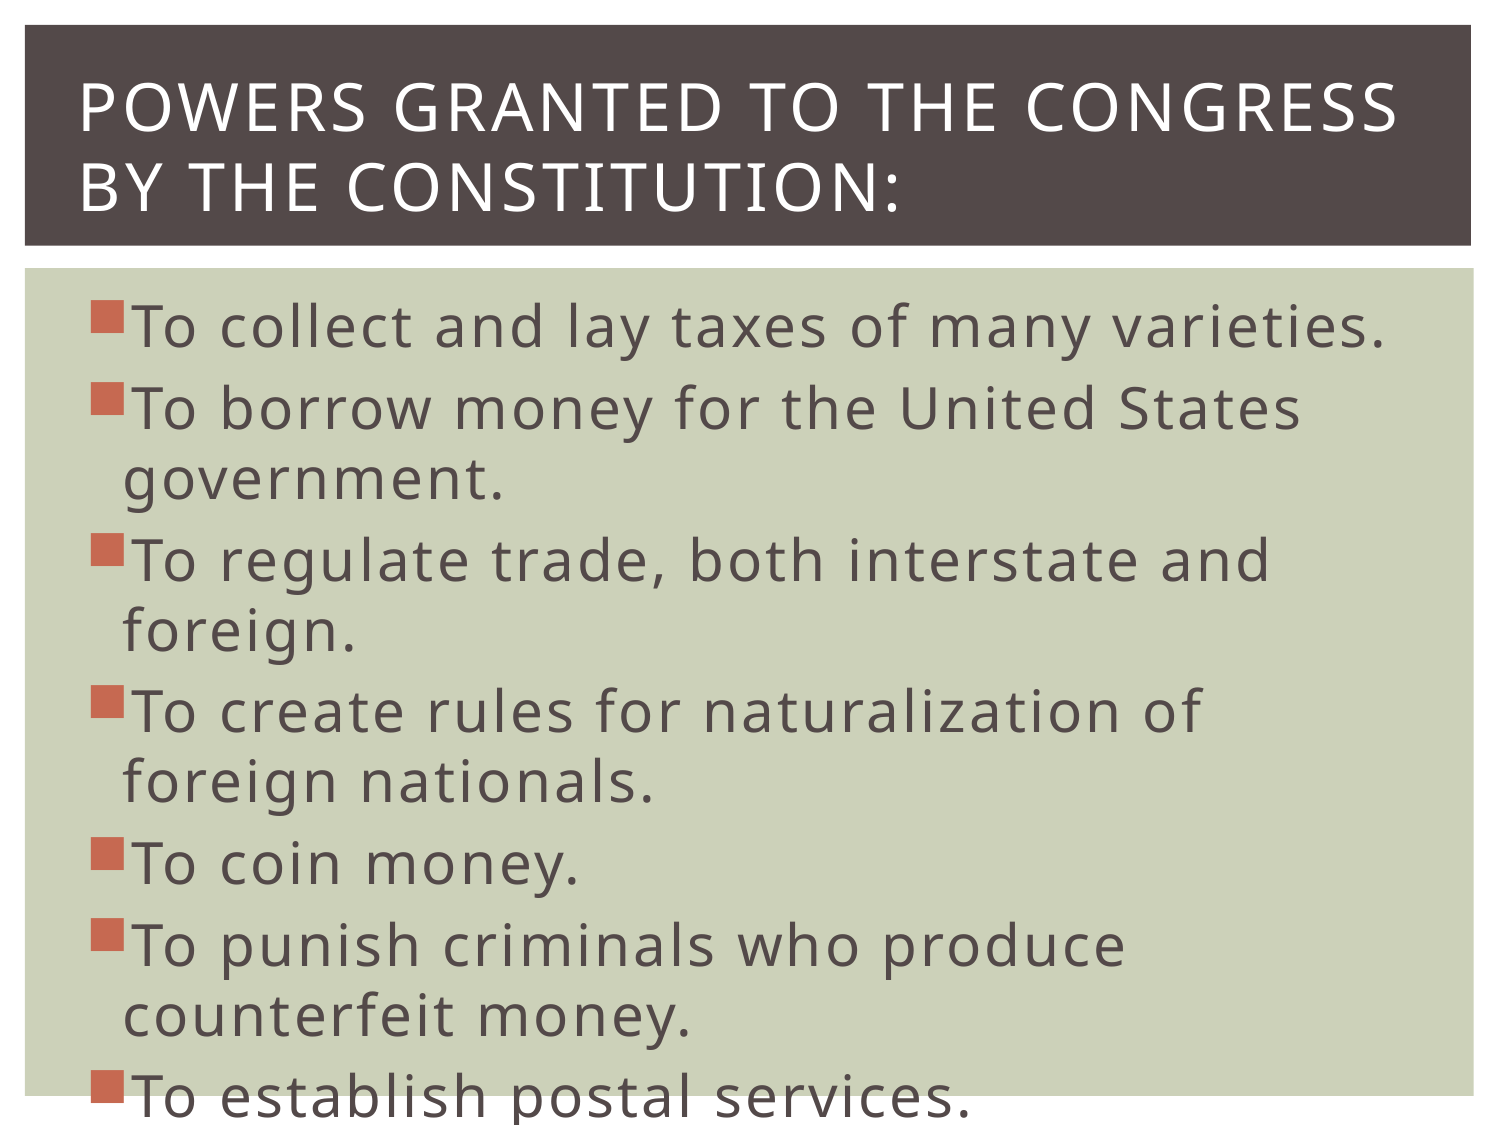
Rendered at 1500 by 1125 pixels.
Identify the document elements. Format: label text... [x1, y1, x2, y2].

title Powers granted to the Congress by the constitution: [62, 58, 1438, 232]
list To collect and lay taxes of many varieties. To borrow money for the United States government. To regulate trade, both interstate and foreign. To create rules for naturalization of foreign nationals. To coin money. To punish criminals who produce counterfeit money. To establish postal services. To give patents to scientists and artists. To create courts lower than the Supreme Court wherever necessary. [62, 281, 1442, 1005]
